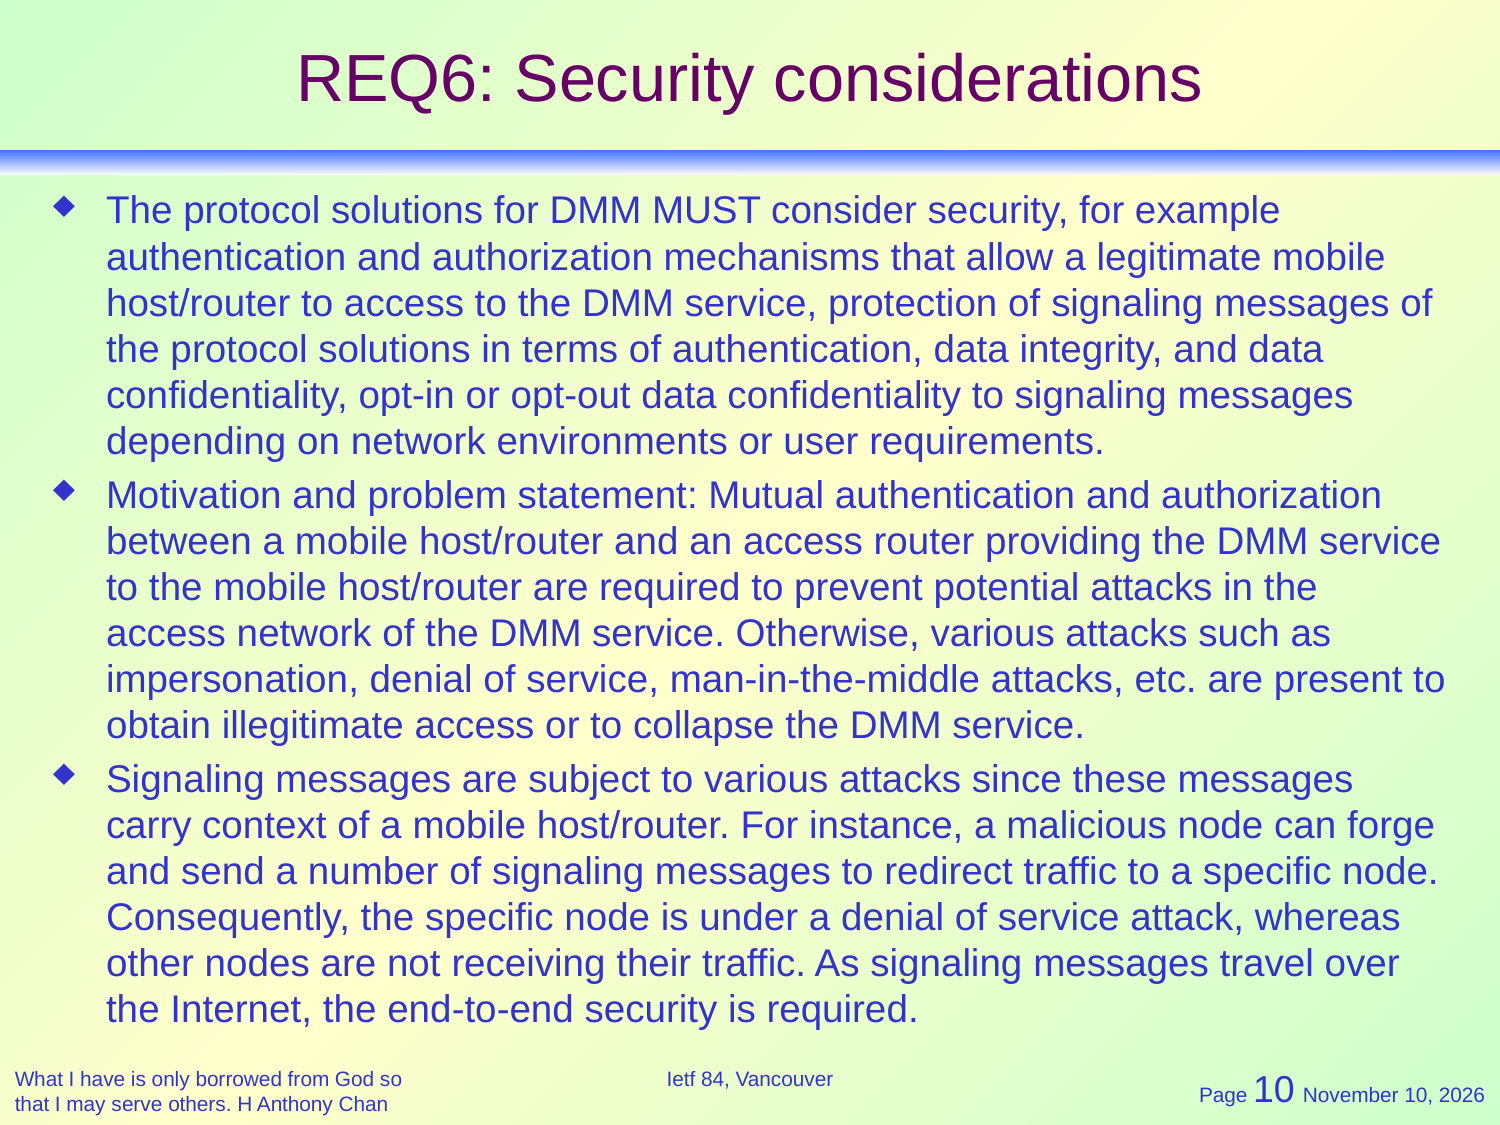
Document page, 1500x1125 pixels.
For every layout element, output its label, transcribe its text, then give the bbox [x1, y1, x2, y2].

list The protocol solutions for DMM MUST consider security, for example authentication and authorization mechanisms that allow a legitimate mobile host/router to access to the DMM service, protection of signaling messages of the protocol solutions in terms of authentication, data integrity, and data confidentiality, opt-in or opt-out data confidentiality to signaling messages depending on network environments or user requirements. Motivation and problem statement: Mutual authentication and authorization between a mobile host/router and an access router providing the DMM service to the mobile host/router are required to prevent potential attacks in the access network of the DMM service. Otherwise, various attacks such as impersonation, denial of service, man-in-the-middle attacks, etc. are present to obtain illegitimate access or to collapse the DMM service. Signaling messages are subject to various attacks since these messages carry context of a mobile host/router. For instance, a malicious node can forge and send a number of signaling messages to redirect traffic to a specific node. Consequently, the specific node is under a denial of service attack, whereas other nodes are not receiving their traffic. As signaling messages travel over the Internet, the end-to-end security is required. [37, 177, 1463, 1059]
title REQ6: Security considerations [0, 0, 1500, 151]
